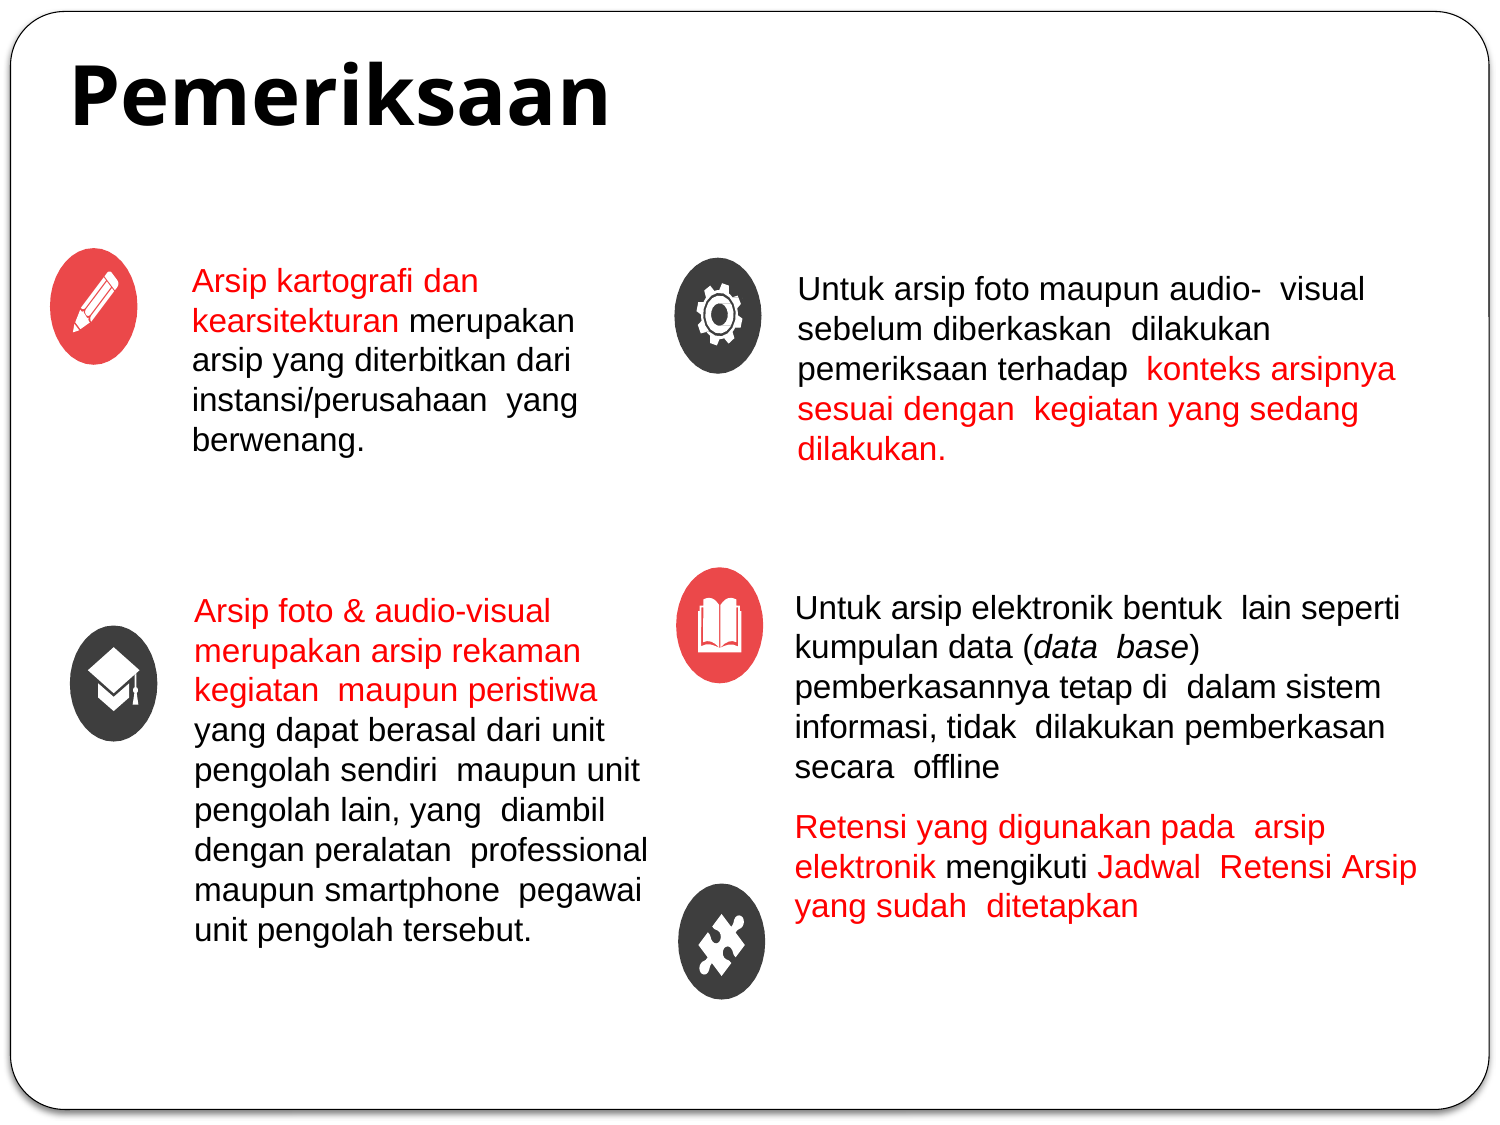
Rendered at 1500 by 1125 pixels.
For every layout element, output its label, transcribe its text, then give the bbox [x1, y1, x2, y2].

text_box Untuk arsip elektronik bentuk lain seperti kumpulan data (data base) pemberkasannya tetap di dalam sistem informasi, tidak dilakukan pemberkasan secara offline Retensi yang digunakan pada arsip elektronik mengikuti Jadwal Retensi Arsip yang sudah ditetapkan [792, 583, 1438, 925]
text_box Untuk arsip foto maupun audio- visual sebelum diberkaskan dilakukan pemeriksaan terhadap konteks arsipnya sesuai dengan kegiatan yang sedang dilakukan. [795, 265, 1438, 468]
text_box Arsip kartografi dan kearsitekturan merupakan arsip yang diterbitkan dari instansi/perusahaan yang berwenang. [189, 256, 638, 459]
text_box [674, 257, 762, 374]
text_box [675, 567, 764, 684]
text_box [69, 625, 158, 742]
title Pemeriksaan [65, 0, 796, 142]
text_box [677, 883, 766, 1000]
text_box Arsip foto & audio-visual merupakan arsip rekaman kegiatan maupun peristiwa yang dapat berasal dari unit pengolah sendiri maupun unit pengolah lain, yang diambil dengan peralatan professional maupun smartphone pegawai unit pengolah tersebut. [192, 586, 678, 949]
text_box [49, 247, 138, 365]
